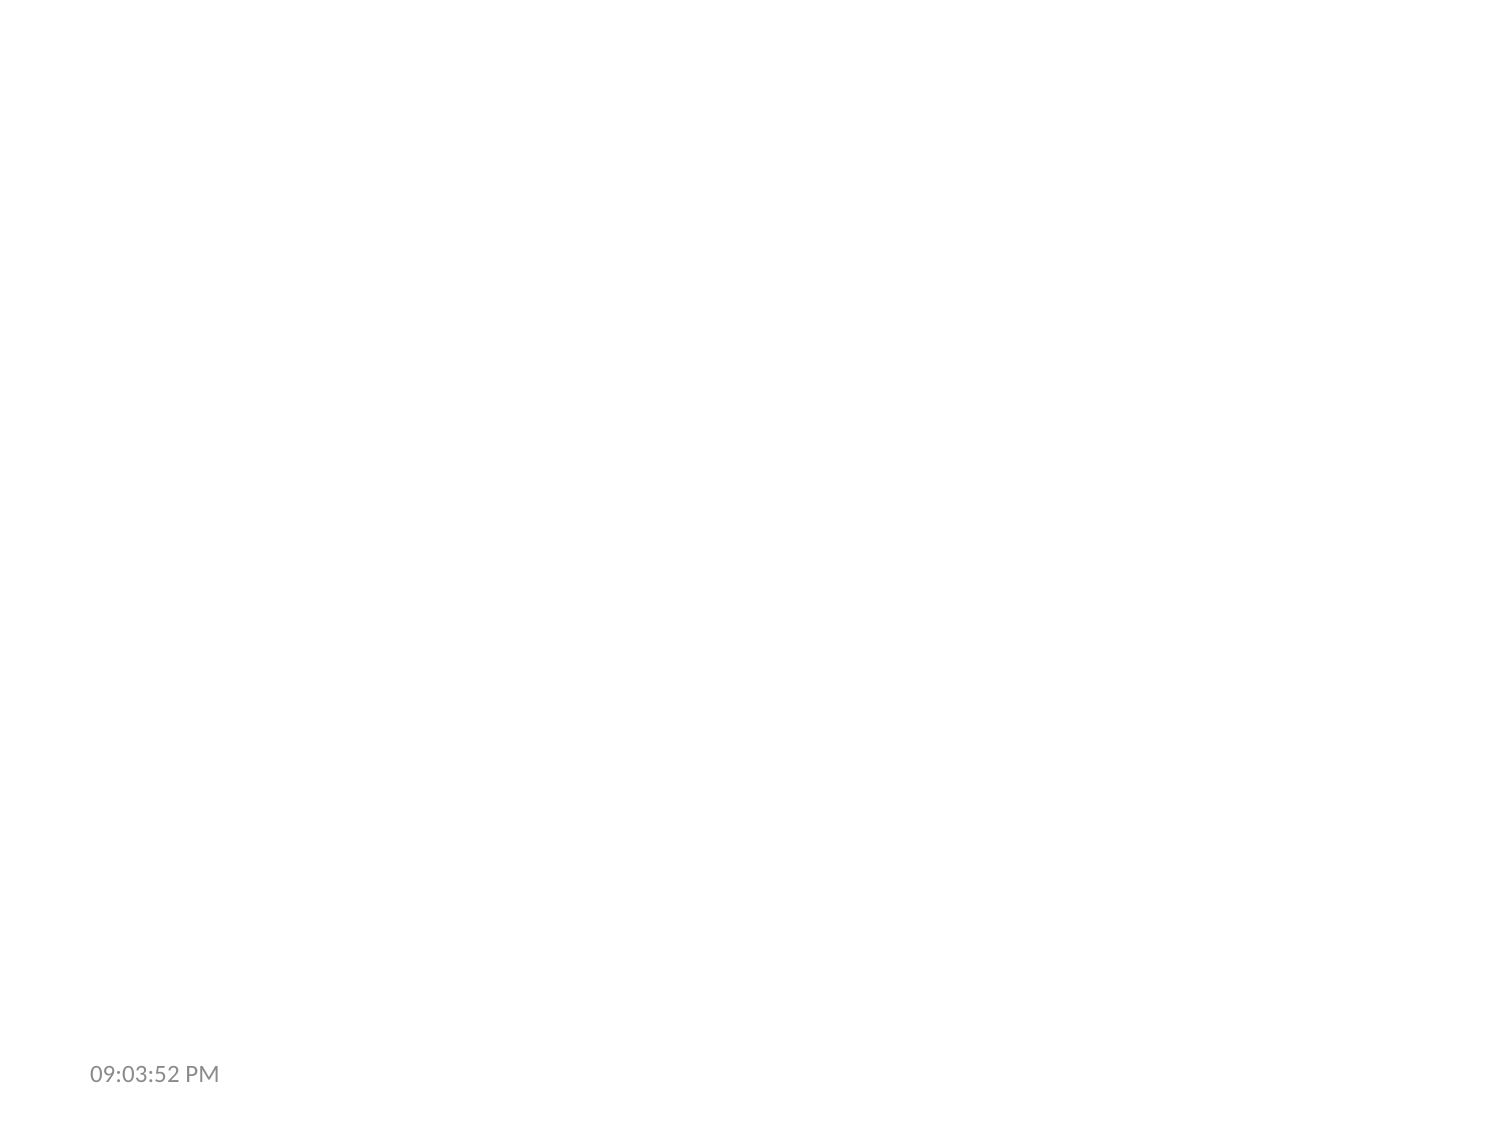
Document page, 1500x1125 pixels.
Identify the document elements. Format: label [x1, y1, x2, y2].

slide_number [75, 1042, 425, 1103]
